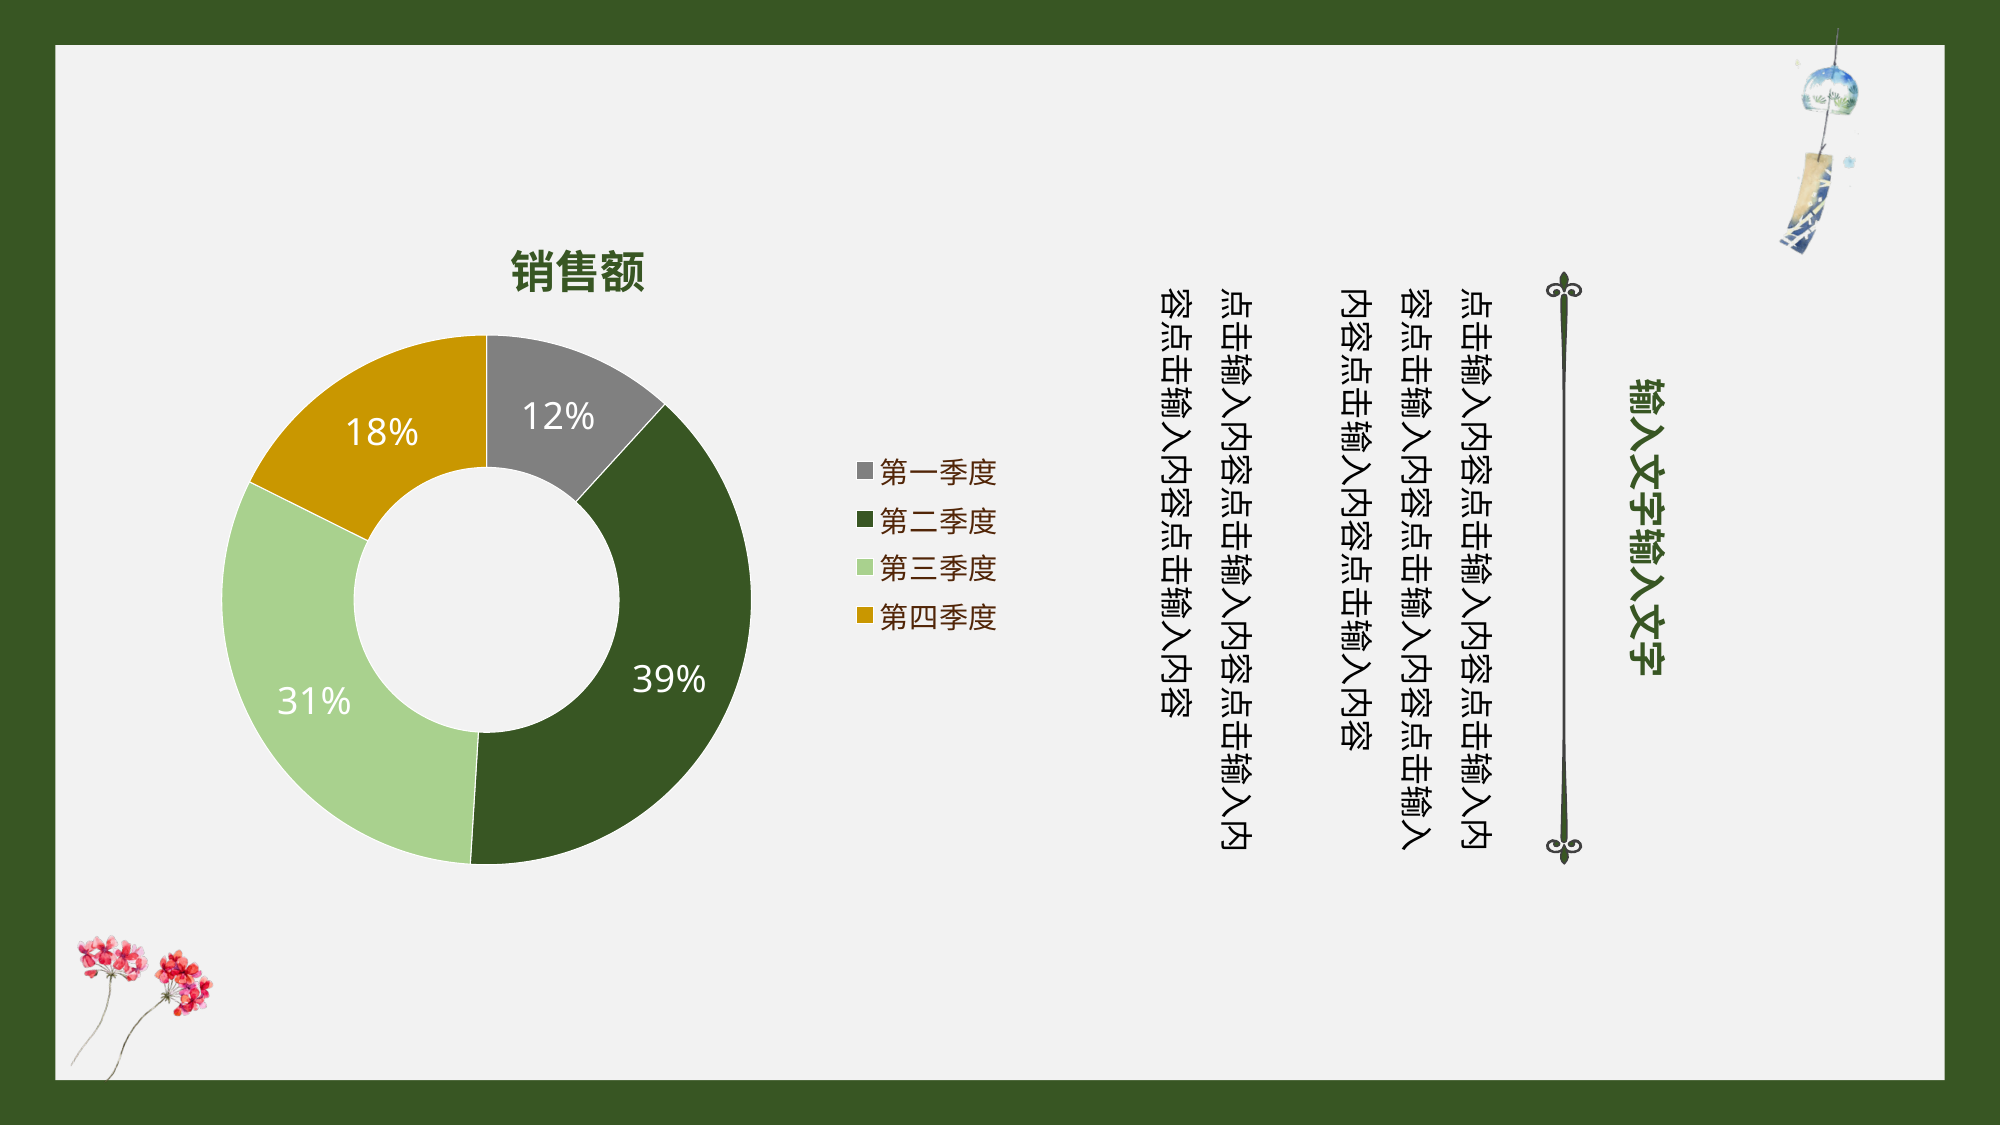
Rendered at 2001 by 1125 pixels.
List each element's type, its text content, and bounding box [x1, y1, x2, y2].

picture [1760, 26, 1896, 268]
text_box [54, 44, 1946, 1081]
text_box 点击输入内容点击输入内容点击输入内容点击输入内容点击输入内容点击输入内容点击输入内容点击输入内容 点击输入内容点击输入内容点击输入内容点击输入内容点击输入内容 [1131, 272, 1526, 879]
text_box 输入文字输入文字 [1602, 363, 1679, 549]
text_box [1268, 549, 1861, 587]
text_box 输入文字输入文字 [1602, 587, 1679, 741]
picture [31, 915, 227, 1110]
chart [126, 207, 1021, 879]
